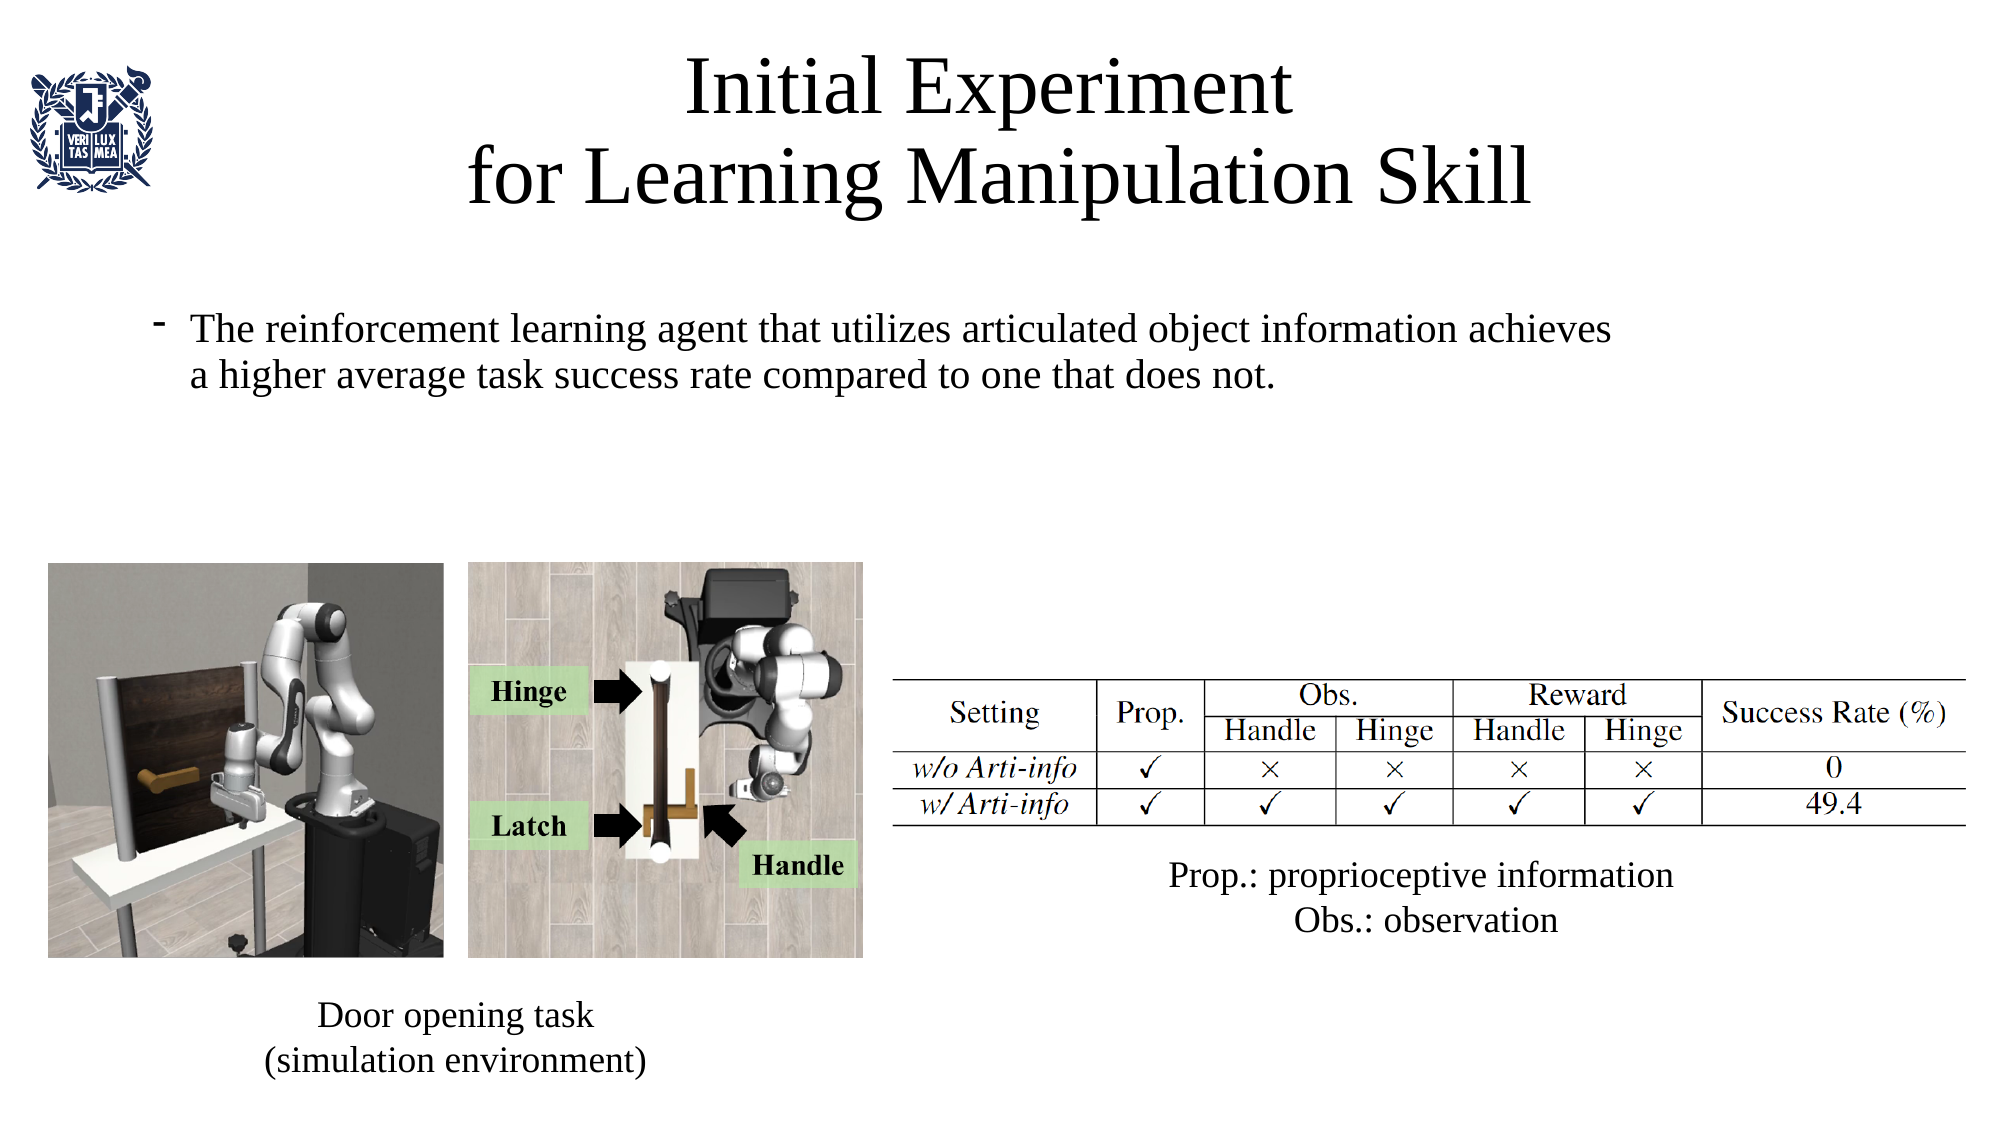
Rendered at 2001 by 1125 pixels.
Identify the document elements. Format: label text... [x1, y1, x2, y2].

list The reinforcement learning agent that utilizes articulated object information achieves a higher average task success rate compared to one that does not. [137, 299, 1863, 1014]
picture [48, 561, 864, 958]
picture [879, 668, 1974, 837]
picture [29, 65, 153, 194]
text_box Prop.: proprioceptive information Obs.: observation [902, 842, 1951, 948]
text_box Door opening task (simulation environment) [48, 982, 863, 1088]
title Initial Experiment for Learning Manipulation Skill [137, 50, 1863, 213]
